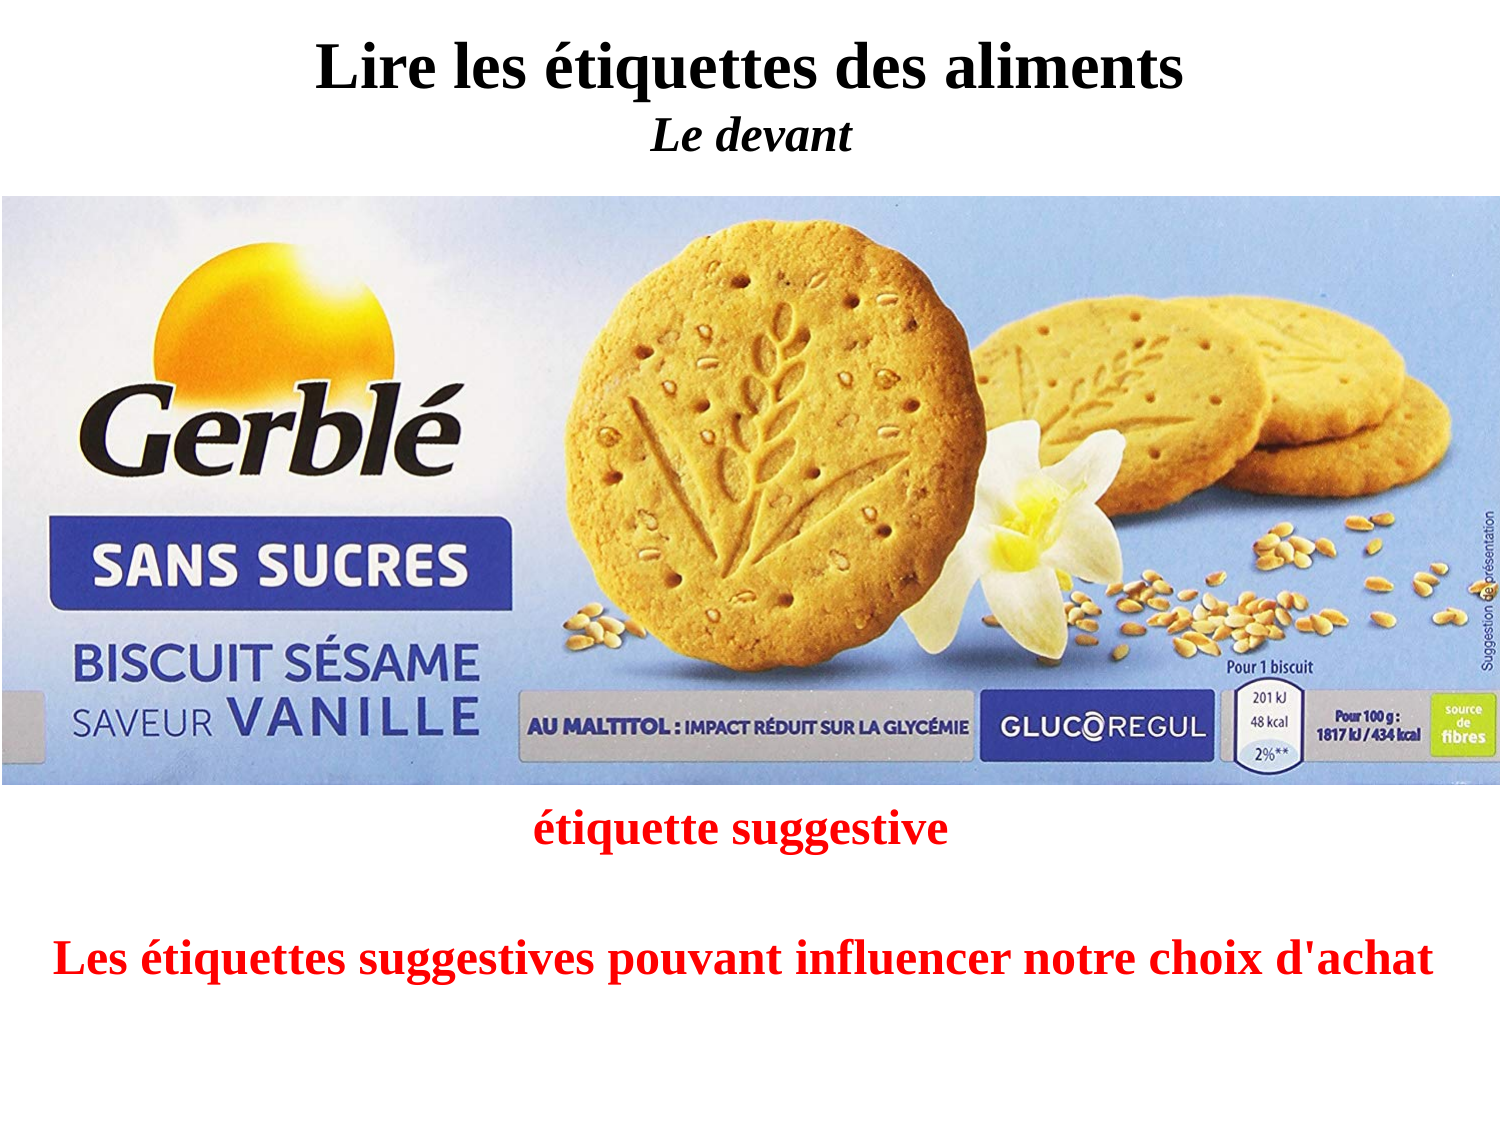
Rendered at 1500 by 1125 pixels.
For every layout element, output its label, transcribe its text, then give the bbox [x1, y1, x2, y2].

text_box Les étiquettes suggestives pouvant influencer notre choix d'achat [0, 916, 1500, 992]
text_box étiquette suggestive [0, 791, 1498, 862]
text_box Lire les étiquettes des aliments Le devant [2, 14, 1500, 169]
picture [1, 196, 1500, 785]
